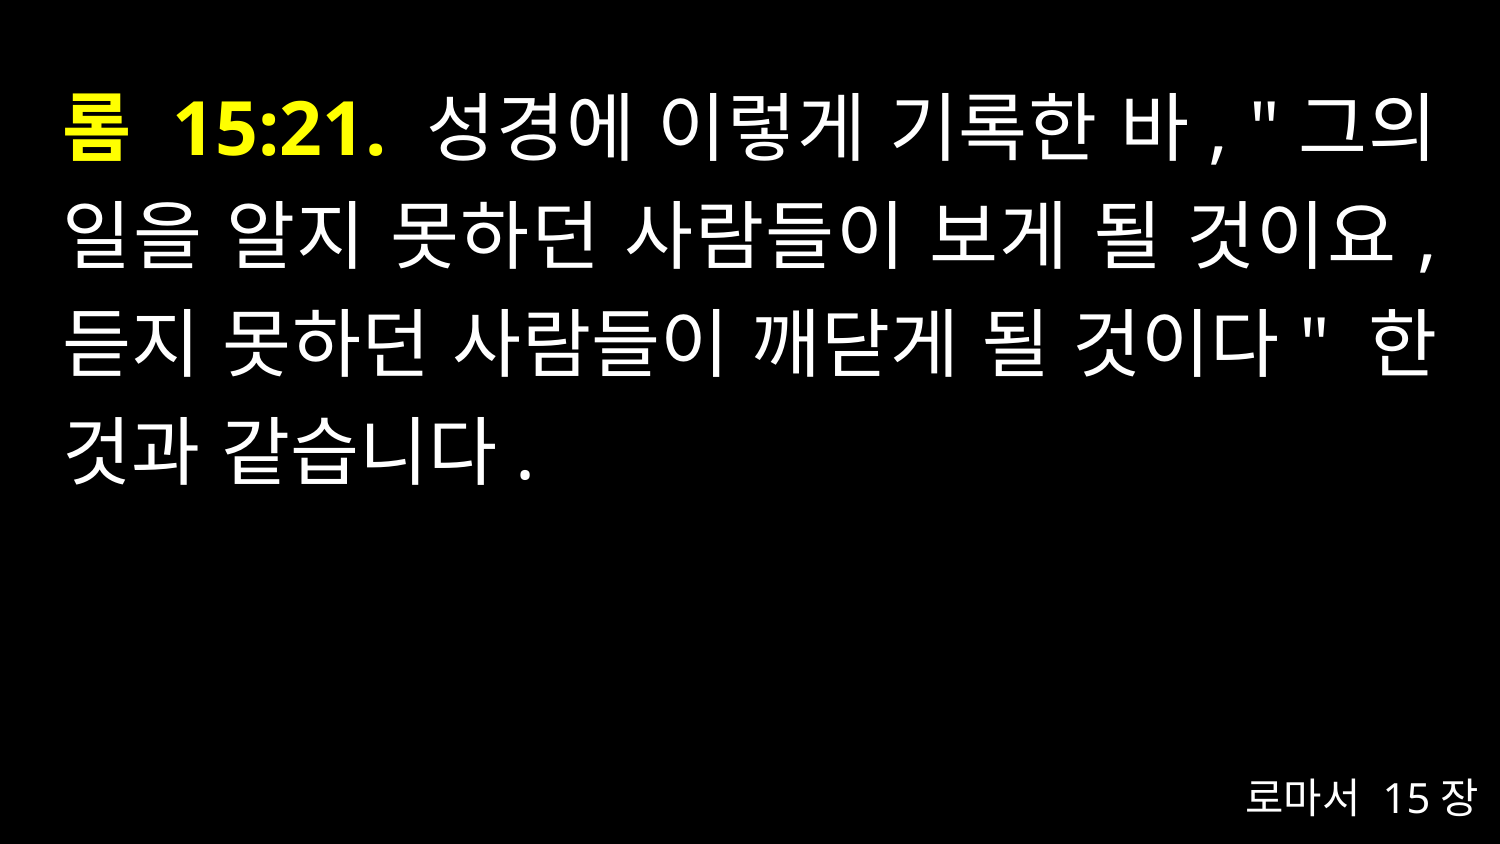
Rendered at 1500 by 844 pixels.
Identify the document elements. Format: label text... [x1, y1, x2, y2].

title 롬 15:21. 성경에 이렇게 기록한 바, "그의 일을 알지 못하던 사람들이 보게 될 것이요, 듣지 못하던 사람들이 깨닫게 될 것이다" 한 것과 같습니다. [0, 0, 1500, 844]
subtitle 로마서 15장 [916, 770, 1500, 844]
